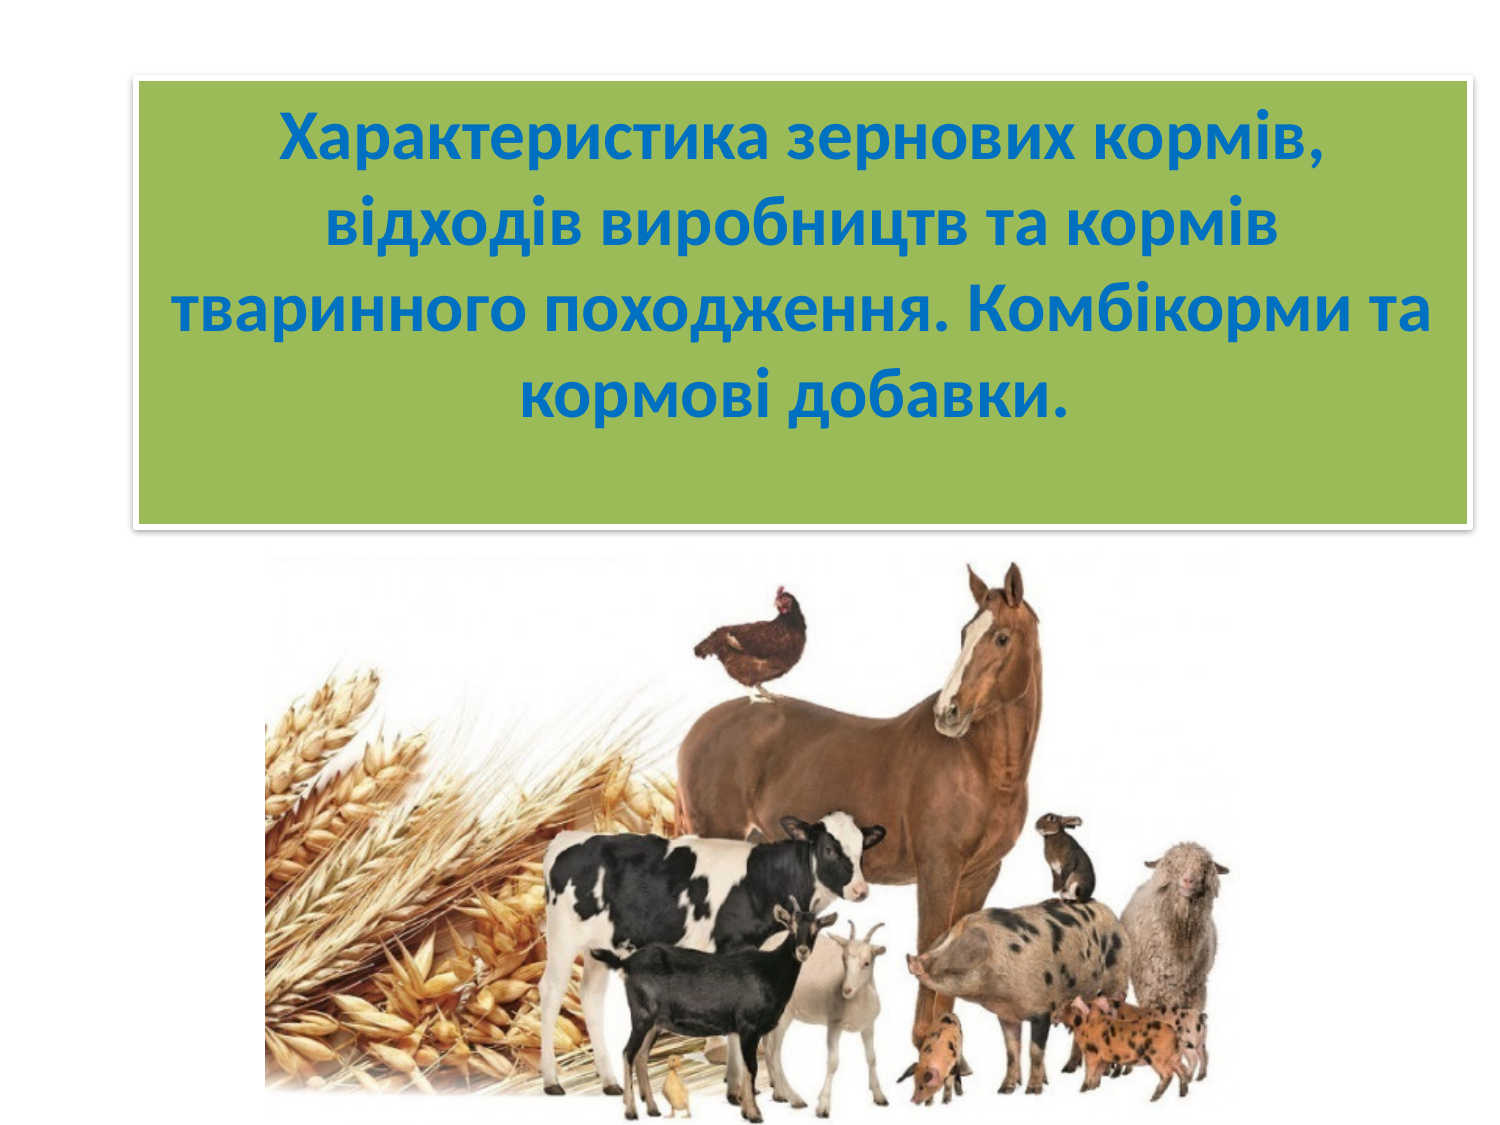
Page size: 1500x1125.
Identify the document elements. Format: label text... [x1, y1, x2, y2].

title Характеристика зернових кормів, відходів виробництв та кормів тваринного походження. Комбікорми та кормові добавки. [133, 75, 1473, 530]
picture [265, 546, 1240, 1125]
